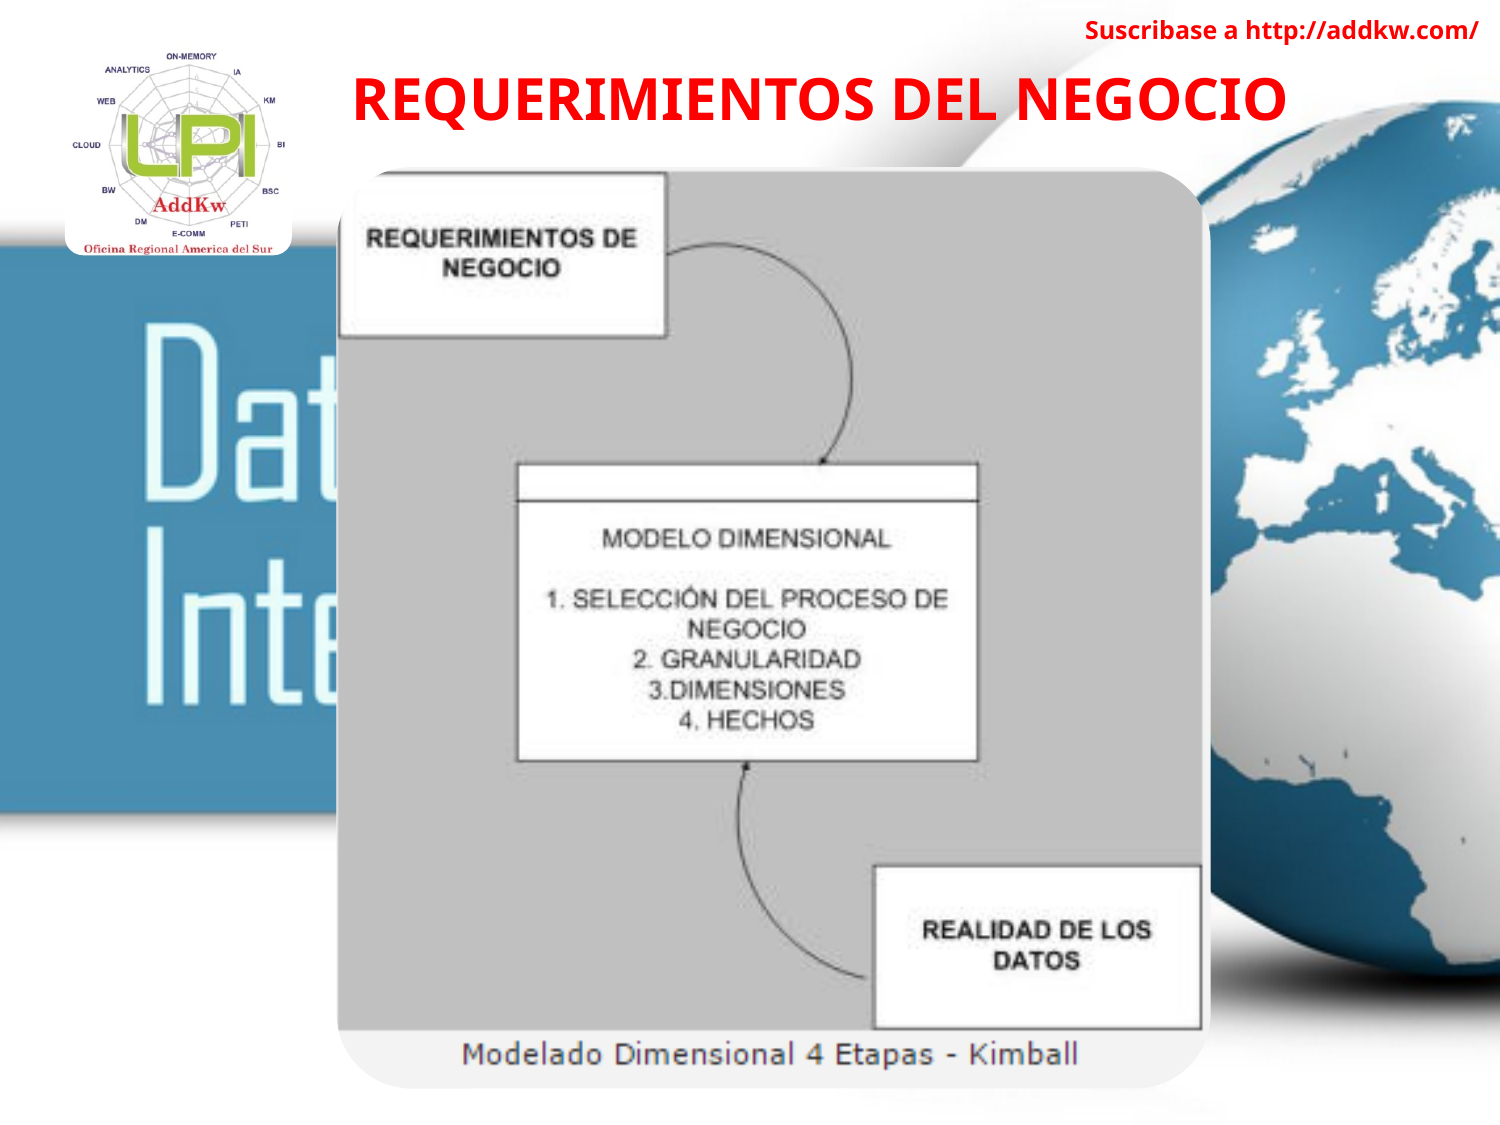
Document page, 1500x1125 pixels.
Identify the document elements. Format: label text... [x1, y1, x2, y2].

picture [0, 0, 1500, 1125]
text_box Requerimientos del negocio [276, 54, 1364, 173]
text_box Suscribase a http://addkw.com/ [1070, 7, 1495, 52]
